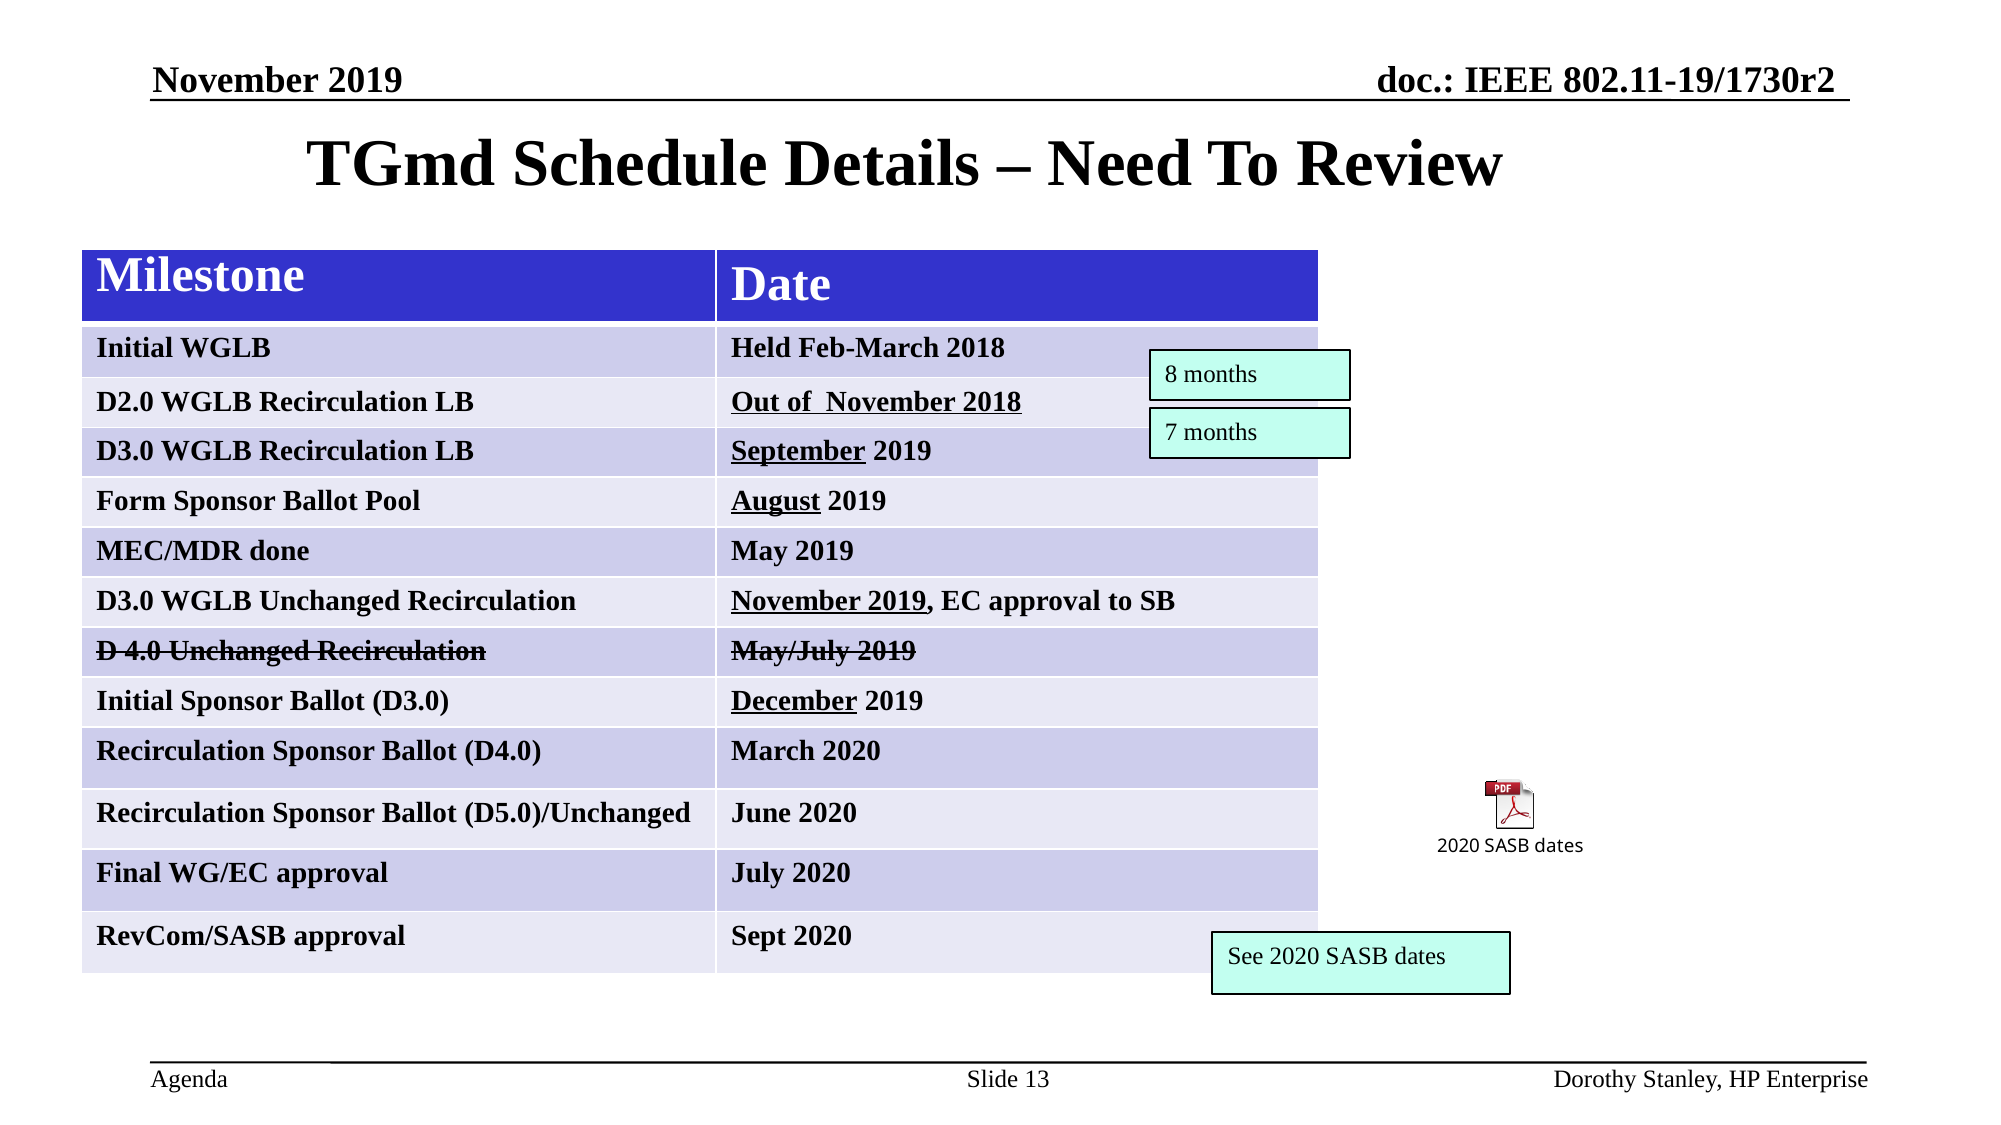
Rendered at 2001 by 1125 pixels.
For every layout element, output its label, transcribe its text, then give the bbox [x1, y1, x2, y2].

table_header Date [717, 250, 1318, 321]
table_cell MEC/MDR done [82, 528, 715, 576]
table_cell Form Sponsor Ballot Pool [82, 478, 715, 526]
table_cell June 2020 [717, 790, 1318, 848]
table_cell Out of November 2018 [717, 378, 1318, 427]
slide_number Slide 13 [966, 1062, 1051, 1093]
table_cell Recirculation Sponsor Ballot (D4.0) [82, 728, 715, 788]
table_cell Initial WGLB [82, 327, 715, 377]
text_box 8 months [1149, 350, 1350, 400]
table_cell Initial Sponsor Ballot (D3.0) [82, 678, 715, 726]
text_box 7 months [1149, 408, 1350, 459]
table_cell July 2020 [717, 850, 1318, 911]
table_cell Sept 2020 [717, 912, 1318, 973]
table_cell December 2019 [717, 678, 1318, 726]
table_header Milestone [82, 250, 715, 321]
table_cell May/July 2019 [717, 628, 1318, 676]
table_cell D3.0 WGLB Unchanged Recirculation [82, 578, 715, 626]
table_cell D2.0 WGLB Recirculation LB [82, 378, 715, 427]
table_cell November 2019, EC approval to SB [717, 578, 1318, 626]
table_cell Held Feb-March 2018 [717, 327, 1318, 377]
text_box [1434, 778, 1586, 913]
table_cell Final WG/EC approval [82, 850, 715, 911]
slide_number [152, 54, 567, 100]
table_cell RevCom/SASB approval [82, 912, 715, 973]
table_cell D 4.0 Unchanged Recirculation [82, 628, 715, 676]
table_cell May 2019 [717, 528, 1318, 576]
footer Dorothy Stanley, HP Enterprise [1549, 1062, 1869, 1093]
table_cell D3.0 WGLB Recirculation LB [82, 428, 715, 476]
text_box See 2020 SASB dates [1212, 932, 1511, 995]
table_cell March 2020 [717, 728, 1318, 788]
title TGmd Schedule Details – Need To Review [187, 71, 1625, 247]
table_cell August 2019 [717, 478, 1318, 526]
table_cell September 2019 [717, 428, 1318, 476]
table_cell Recirculation Sponsor Ballot (D5.0)/Unchanged [82, 790, 715, 848]
